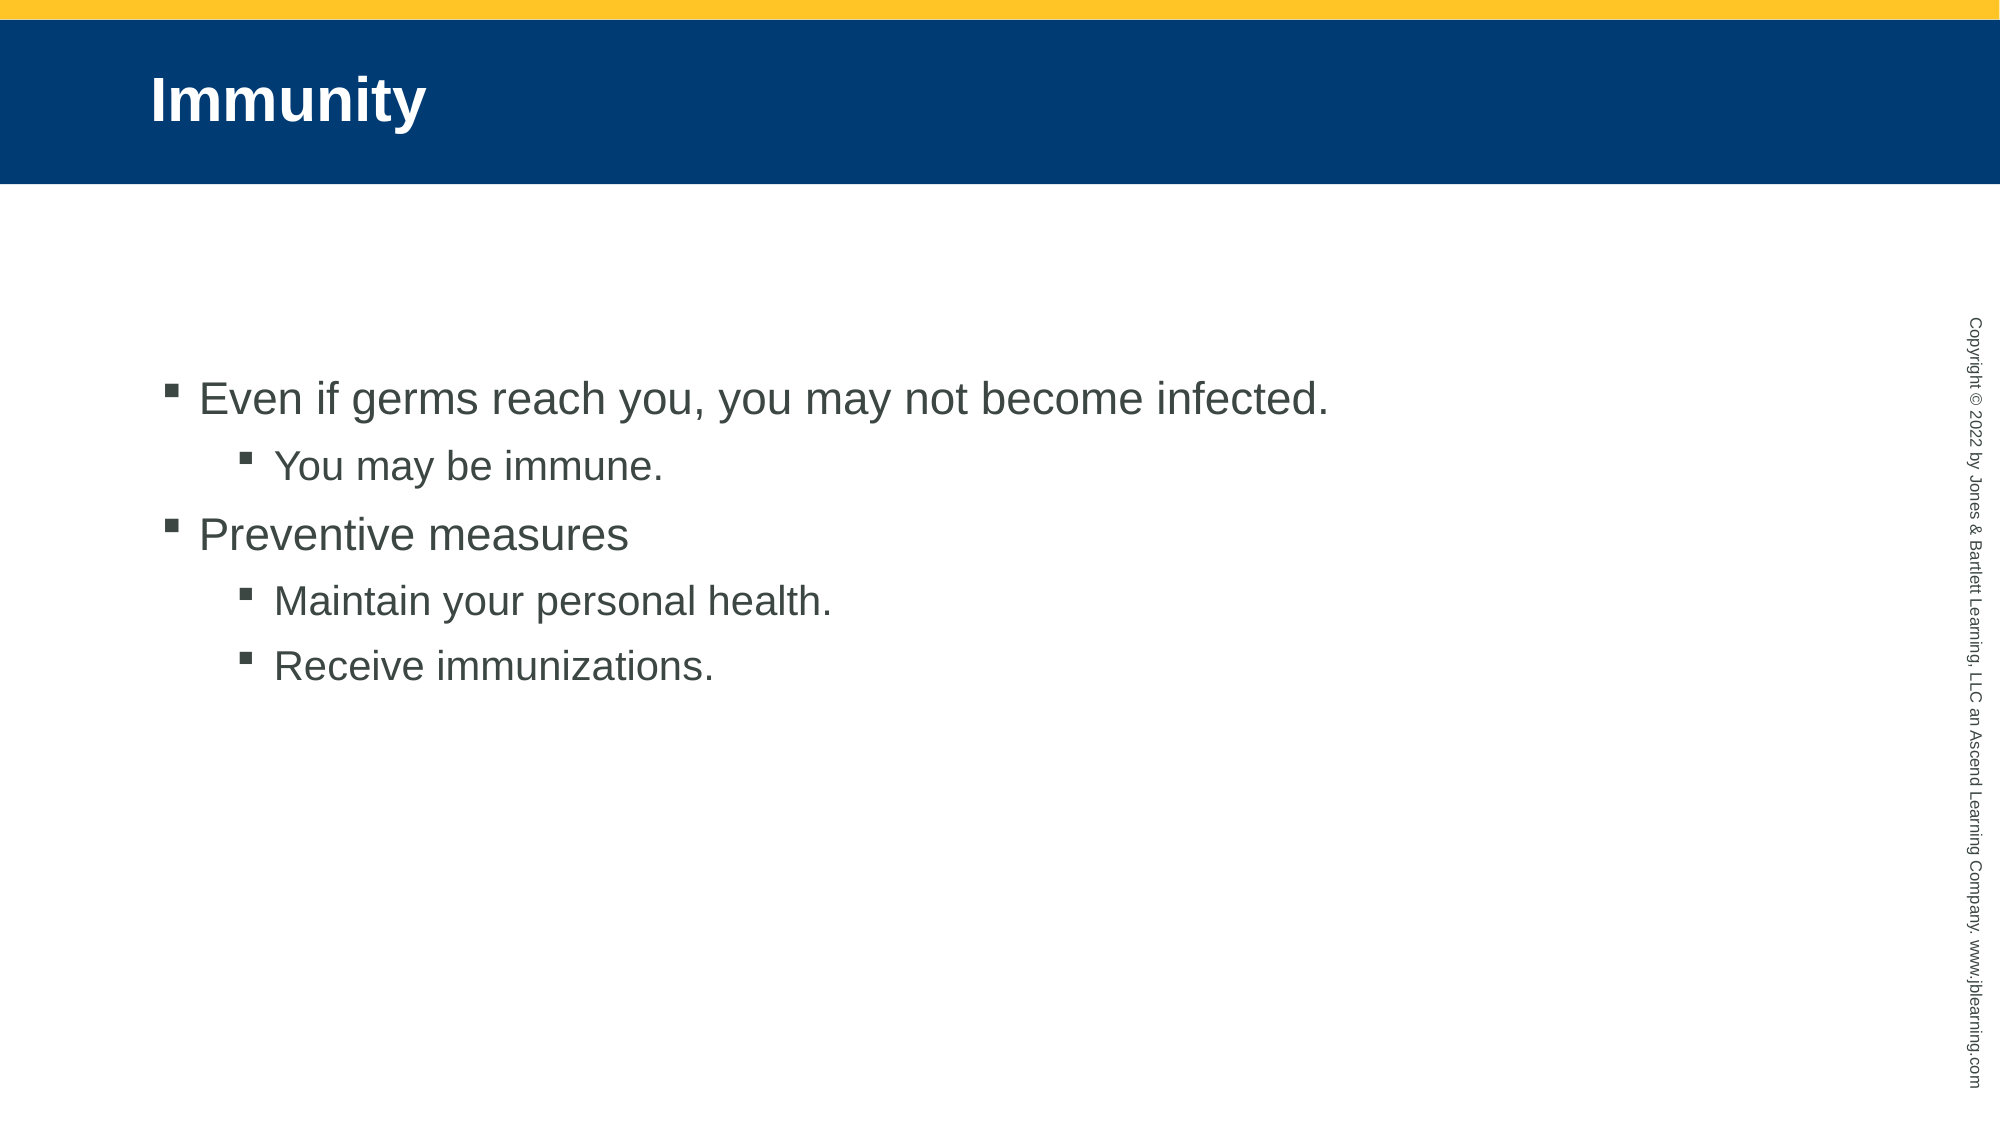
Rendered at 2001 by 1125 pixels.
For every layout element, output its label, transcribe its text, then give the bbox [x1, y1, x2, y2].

title Immunity [0, 19, 2000, 185]
list Even if germs reach you, you may not become infected. You may be immune. Preventive measures Maintain your personal health. Receive immunizations. [146, 361, 1859, 1016]
